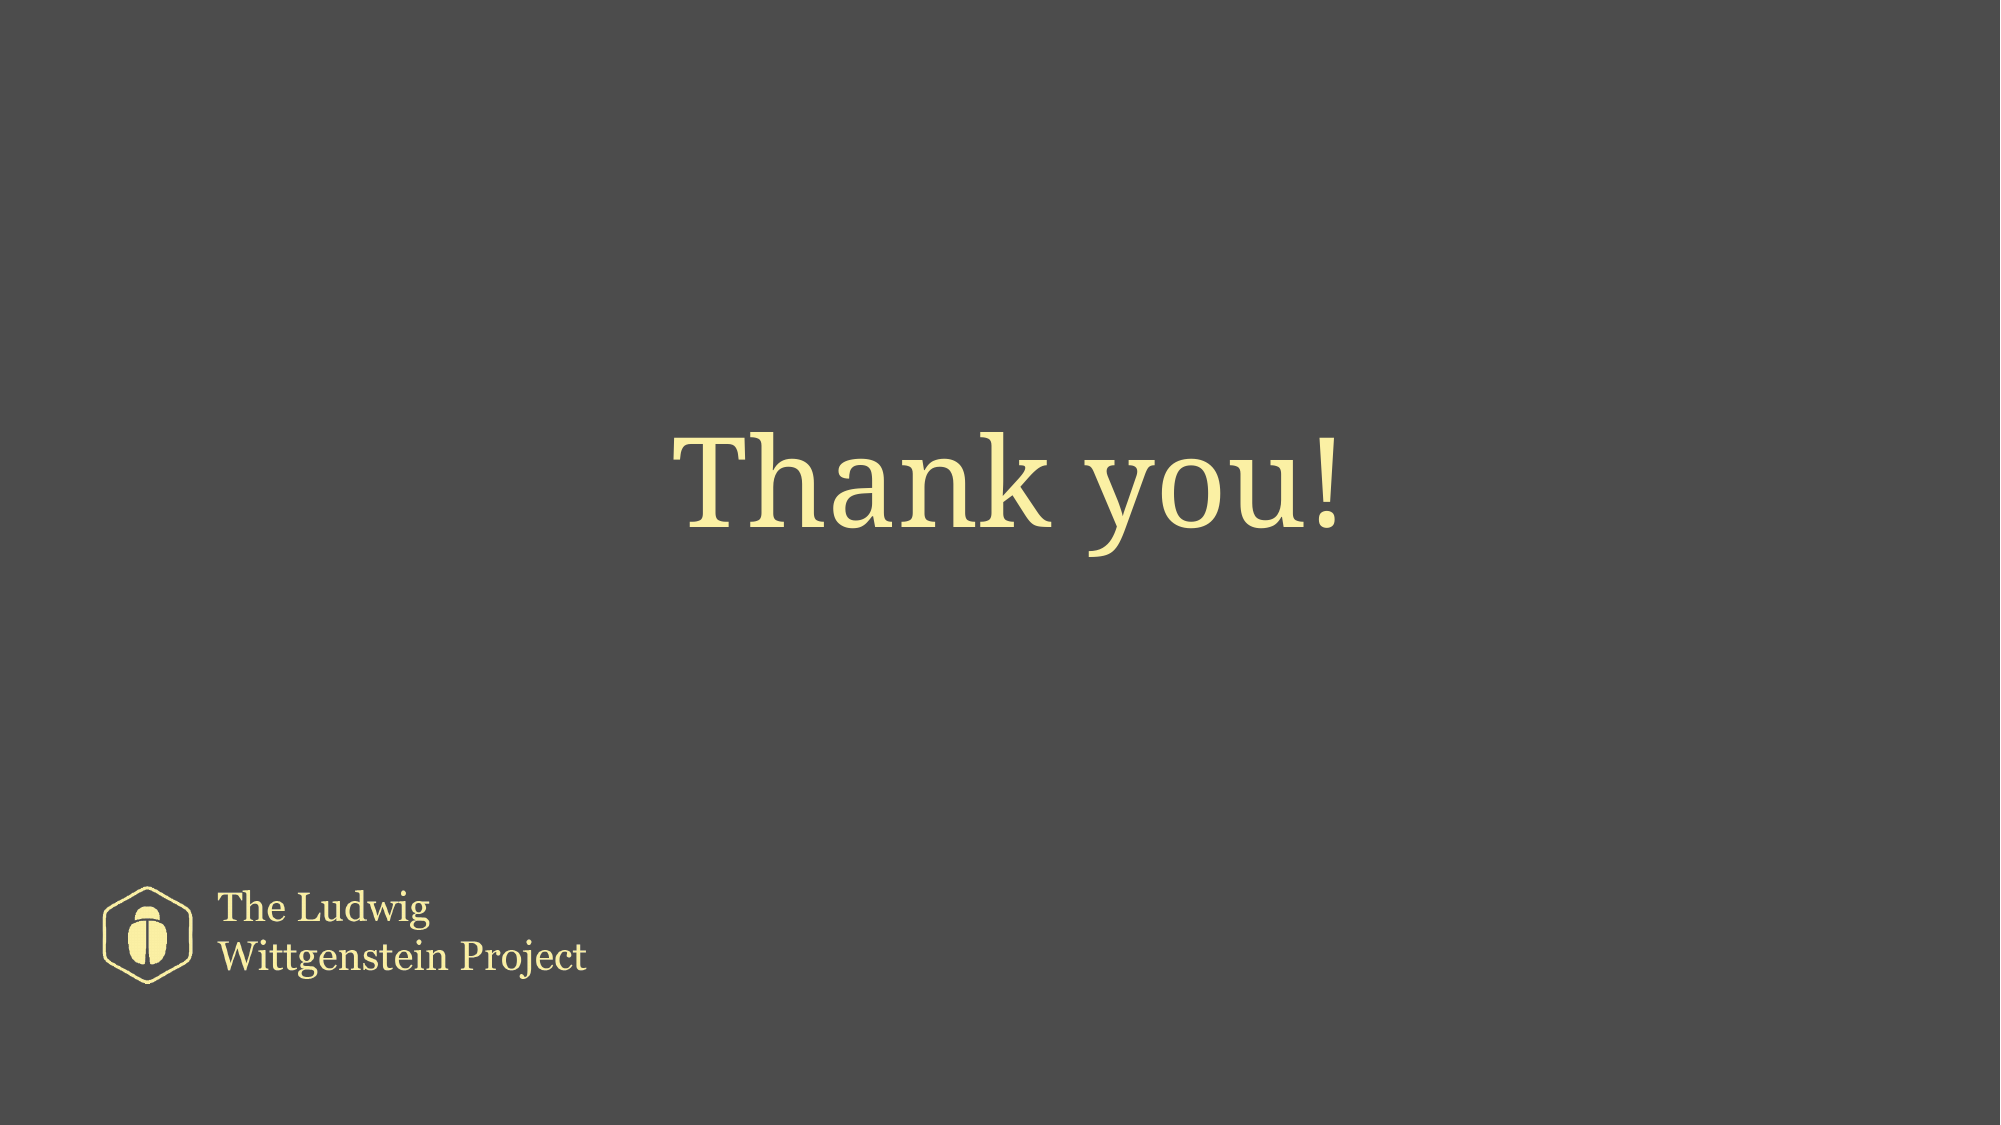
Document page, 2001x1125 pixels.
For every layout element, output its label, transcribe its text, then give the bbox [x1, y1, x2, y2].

picture [0, 733, 696, 1125]
title Thank you! [446, 170, 1574, 563]
